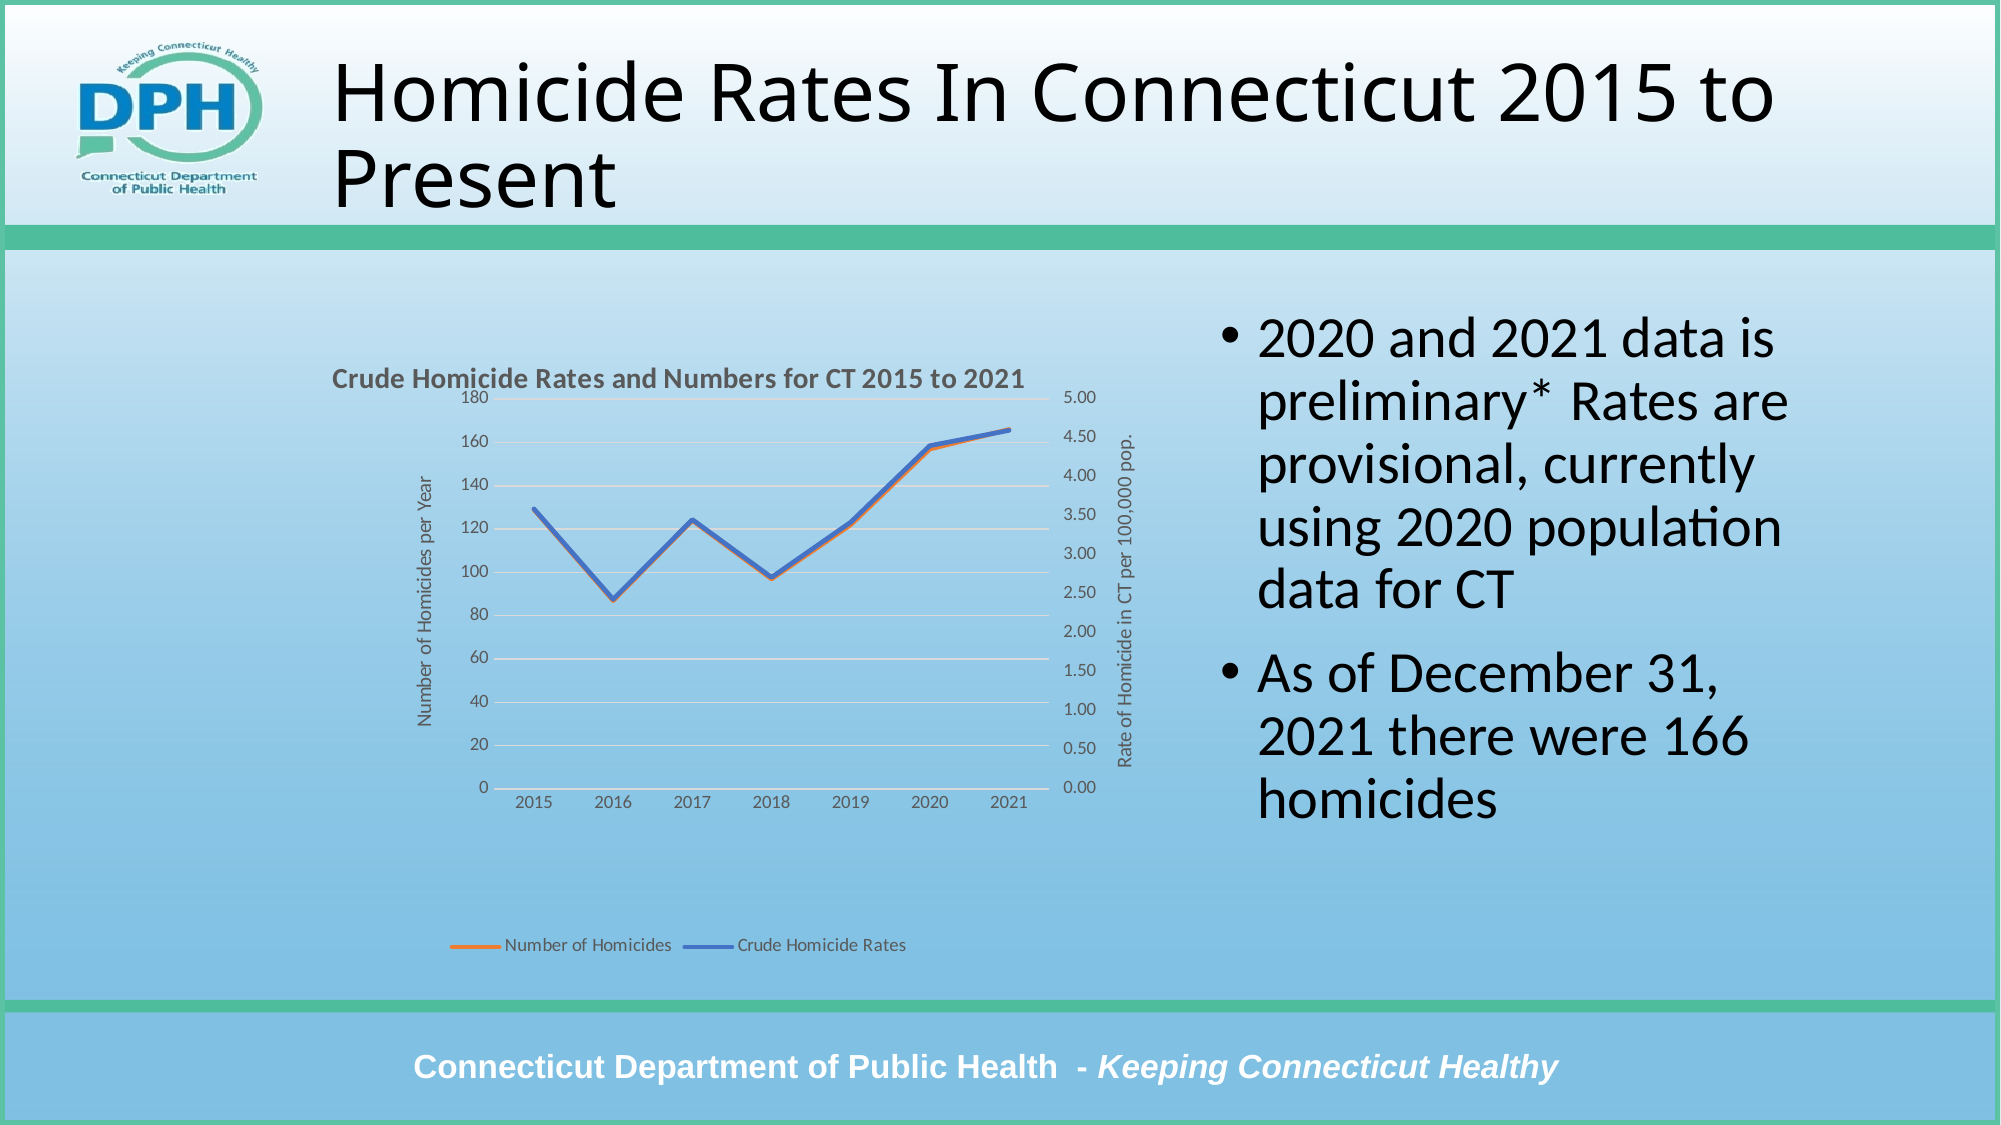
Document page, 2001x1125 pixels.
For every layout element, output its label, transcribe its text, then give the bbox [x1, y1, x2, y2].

chart [216, 337, 1143, 963]
picture [66, 37, 270, 199]
title Homicide Rates In Connecticut 2015 to Present [316, 45, 1900, 233]
text_box 2020 and 2021 data is preliminary* Rates are provisional, currently using 2020 population data for CT As of December 31, 2021 there were 166 homicides [1205, 299, 1863, 1014]
